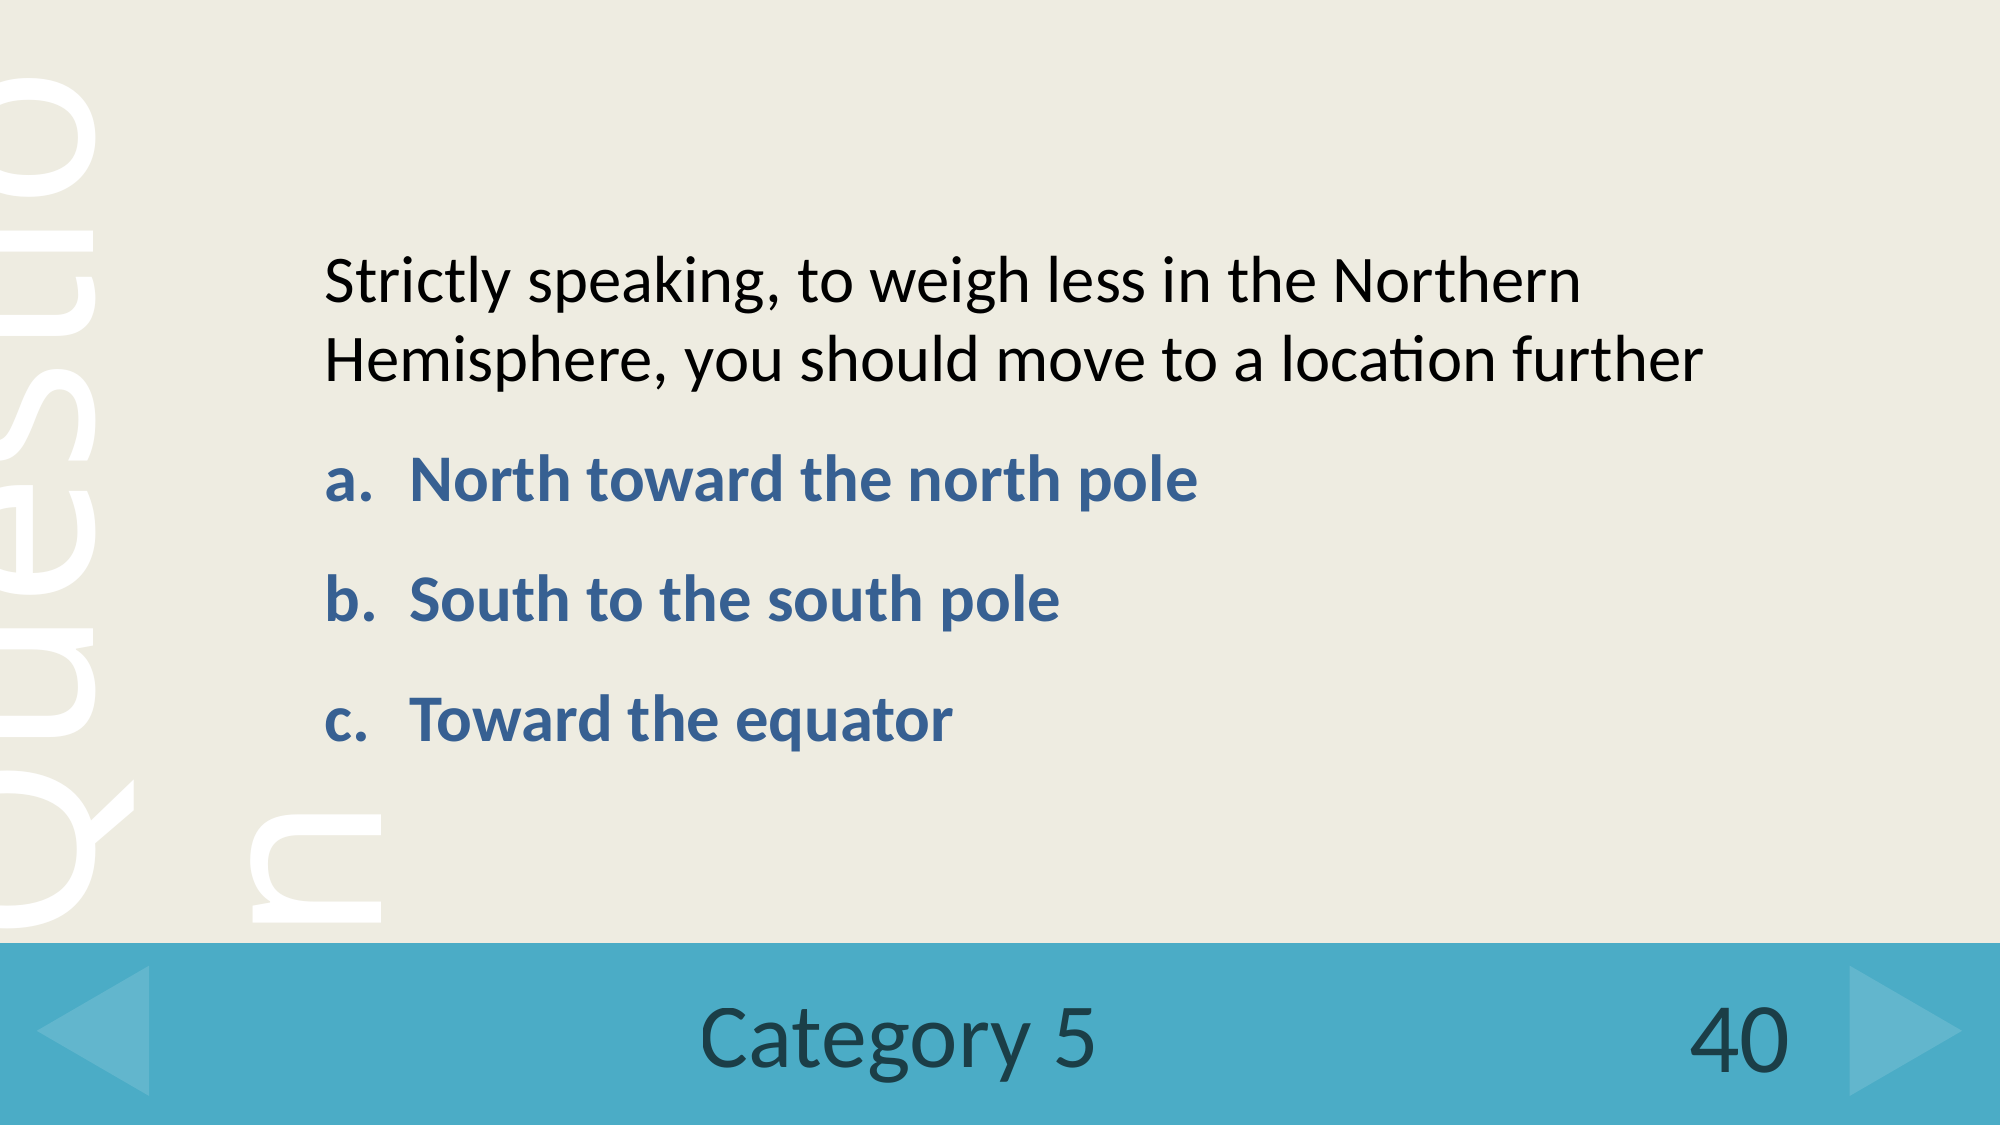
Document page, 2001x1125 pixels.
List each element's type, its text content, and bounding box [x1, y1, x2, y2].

list Strictly speaking, to weigh less in the Northern Hemisphere, you should move to a location further North toward the north pole South to the south pole Toward the equator [309, 128, 1850, 862]
title Category 5 [0, 937, 1800, 1125]
list 40 [1800, 967, 1806, 1097]
